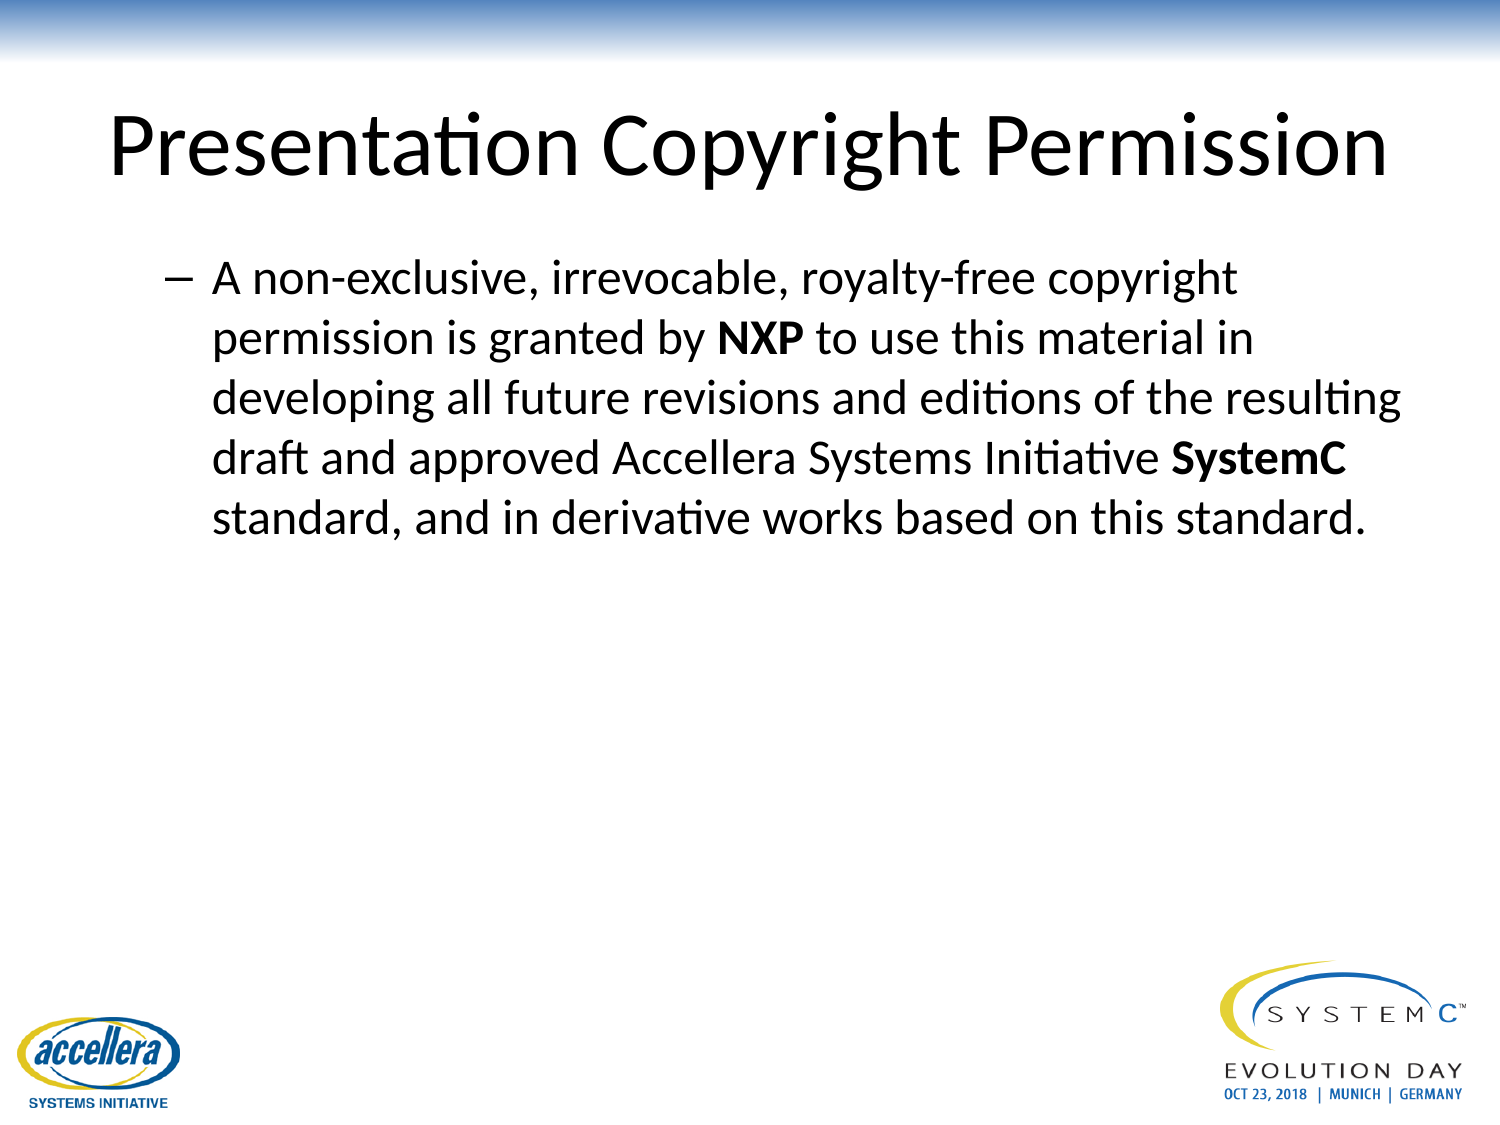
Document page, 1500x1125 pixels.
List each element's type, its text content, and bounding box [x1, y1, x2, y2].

list A non-exclusive, irrevocable, royalty-free copyright permission is granted by NXP to use this material in developing all future revisions and editions of the resulting draft and approved Accellera Systems Initiative SystemC standard, and in derivative works based on this standard. [75, 237, 1425, 975]
title Presentation Copyright Permission [75, 45, 1425, 233]
picture [17, 1017, 180, 1108]
picture [1211, 957, 1474, 1111]
